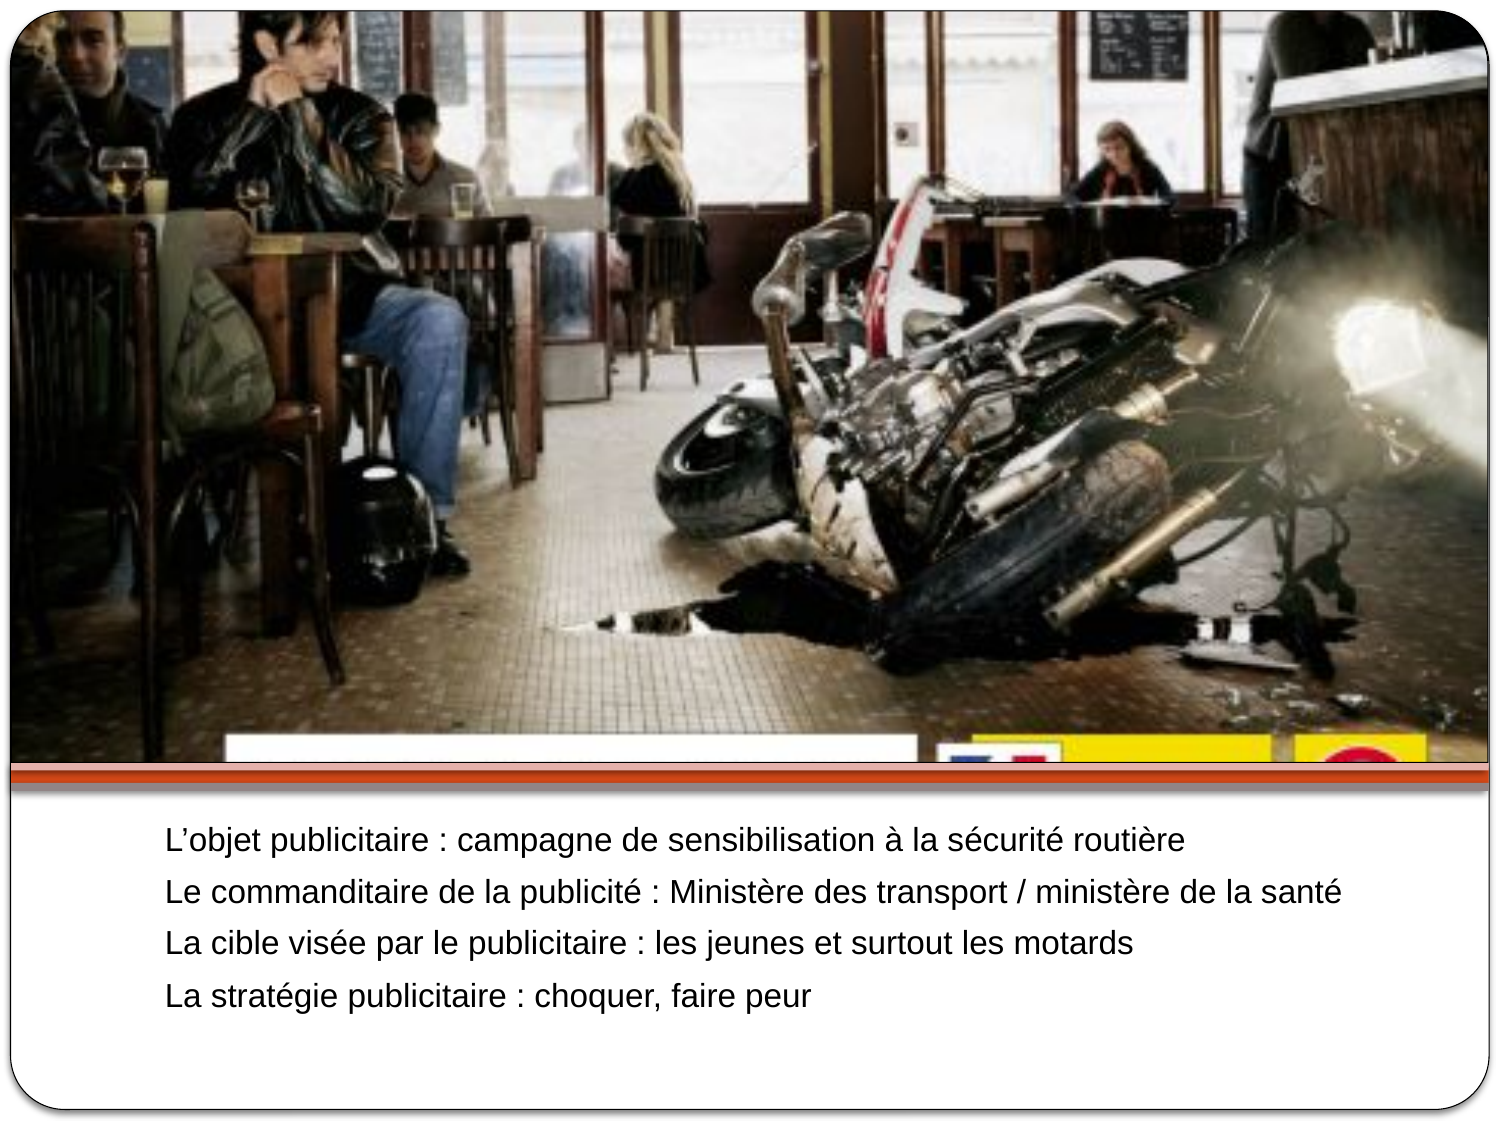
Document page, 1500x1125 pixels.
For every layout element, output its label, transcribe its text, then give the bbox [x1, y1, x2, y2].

list L’objet publicitaire : campagne de sensibilisation à la sécurité routière Le commanditaire de la publicité : Ministère des transport / ministère de la santé La cible visée par le publicitaire : les jeunes et surtout les motards La stratégie publicitaire : choquer, faire peur [150, 810, 1388, 1047]
picture [10, 10, 1489, 763]
